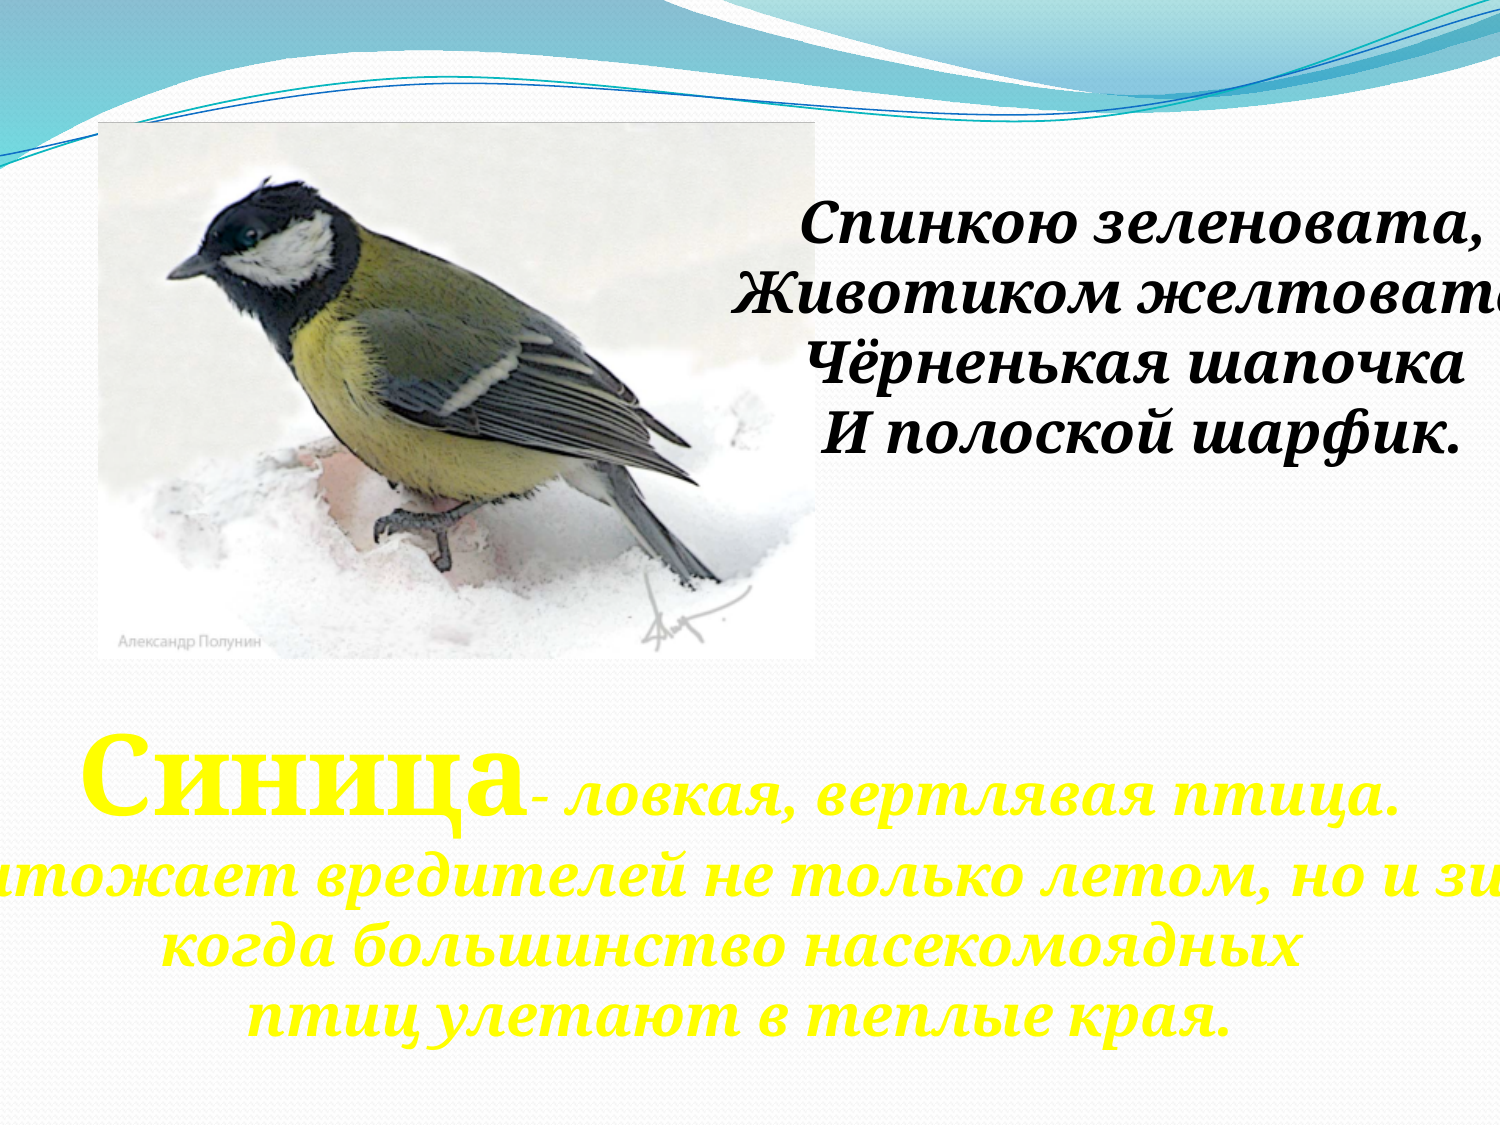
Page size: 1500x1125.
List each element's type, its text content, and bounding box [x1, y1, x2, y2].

picture [98, 121, 815, 660]
text_box Спинкою зеленовата, Животиком желтовата, Чёрненькая шапочка И полоской шарфик. [822, 177, 1500, 473]
text_box Синица- ловкая, вертлявая птица. Уничтожает вредителей не только летом, но и зимой, когда большинство насекомоядных птиц улетают в теплые края. [0, 695, 1500, 1056]
